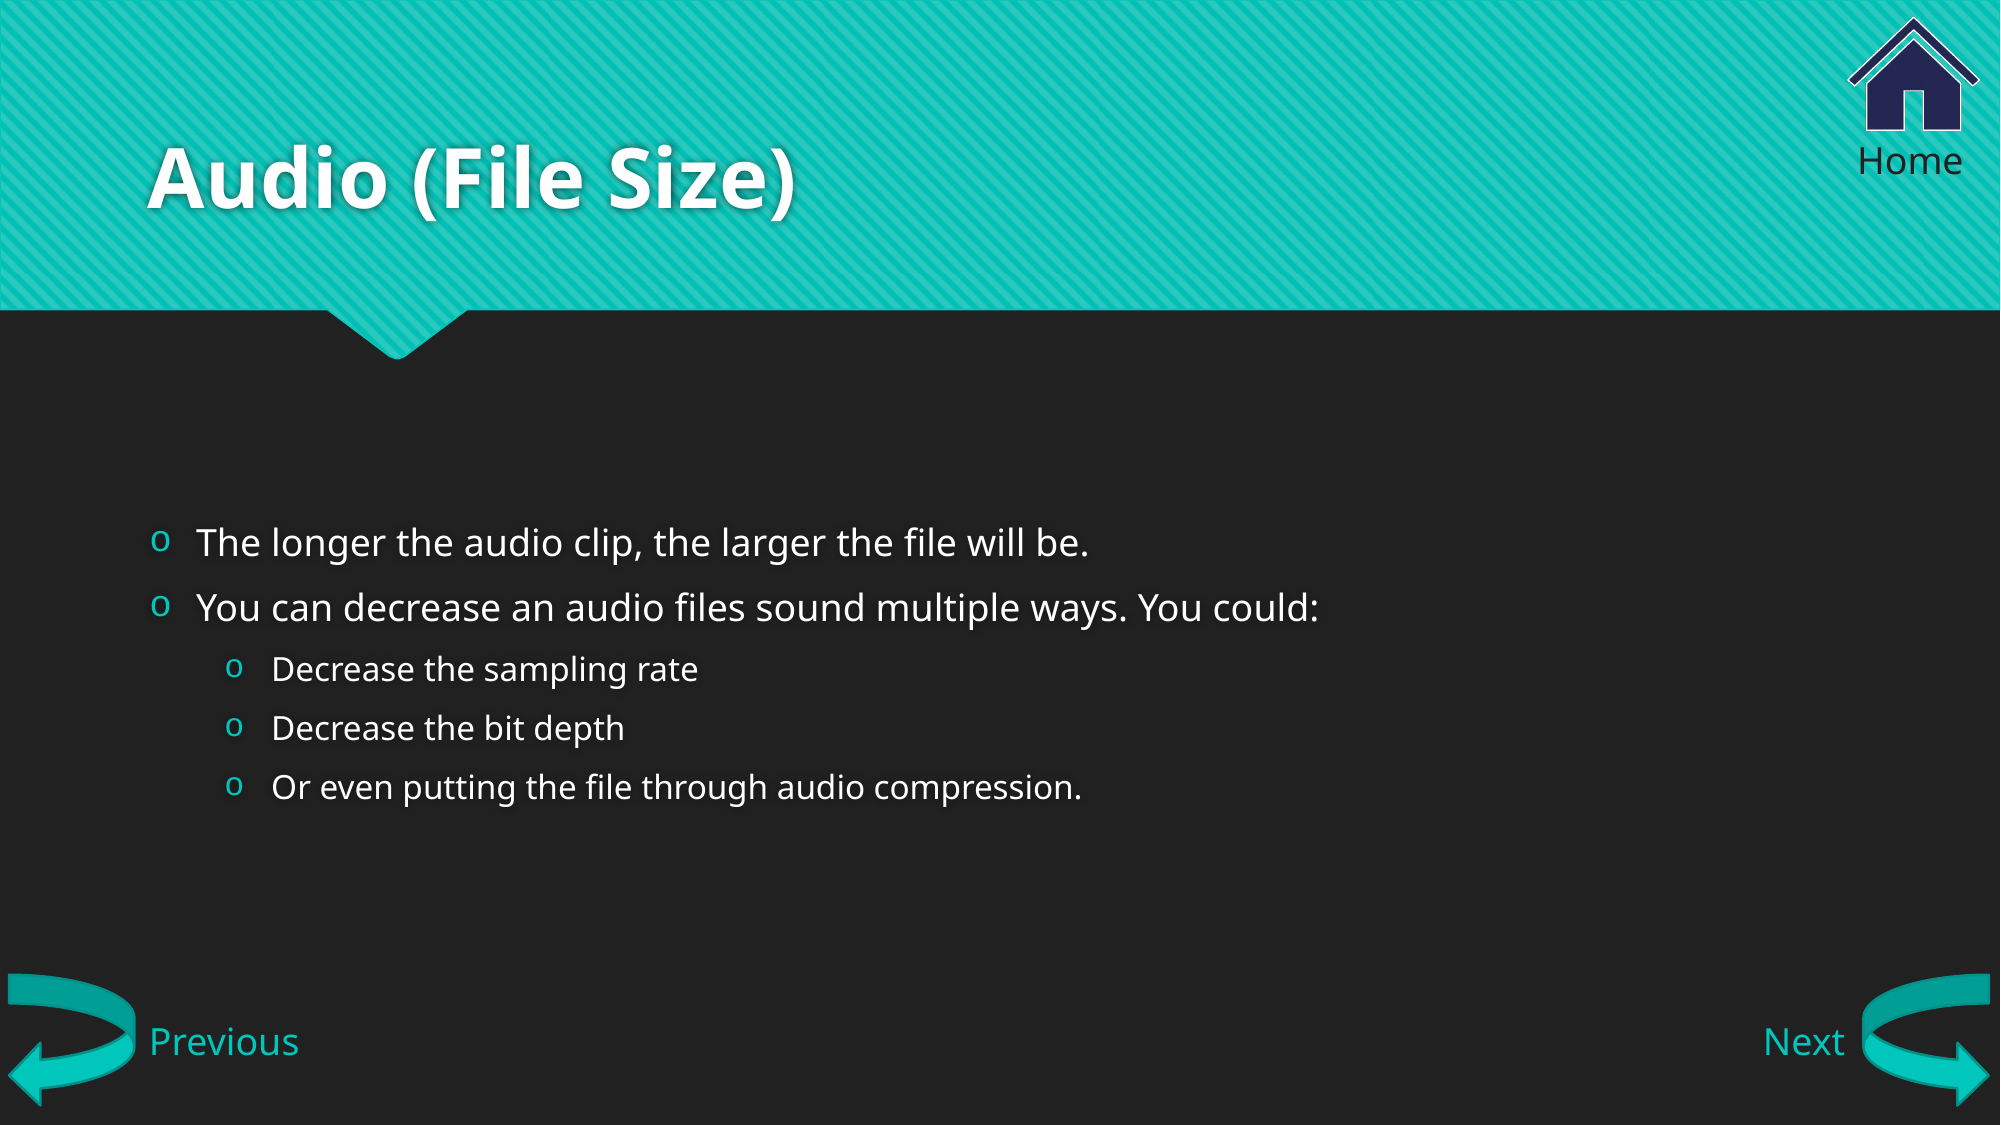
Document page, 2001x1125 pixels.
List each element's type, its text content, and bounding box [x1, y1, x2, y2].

title Audio (File Size) [132, 73, 1868, 233]
text_box Previous [134, 1010, 322, 1071]
text_box [1864, 973, 1991, 1107]
list The longer the audio clip, the larger the file will be. You can decrease an audio files sound multiple ways. You could: Decrease the sampling rate Decrease the bit depth Or even putting the file through audio compression. [134, 364, 1866, 962]
text_box Next [1748, 1010, 1864, 1071]
text_box Home [1842, 149, 1985, 190]
text_box [7, 973, 134, 1107]
picture [1838, 0, 1989, 149]
